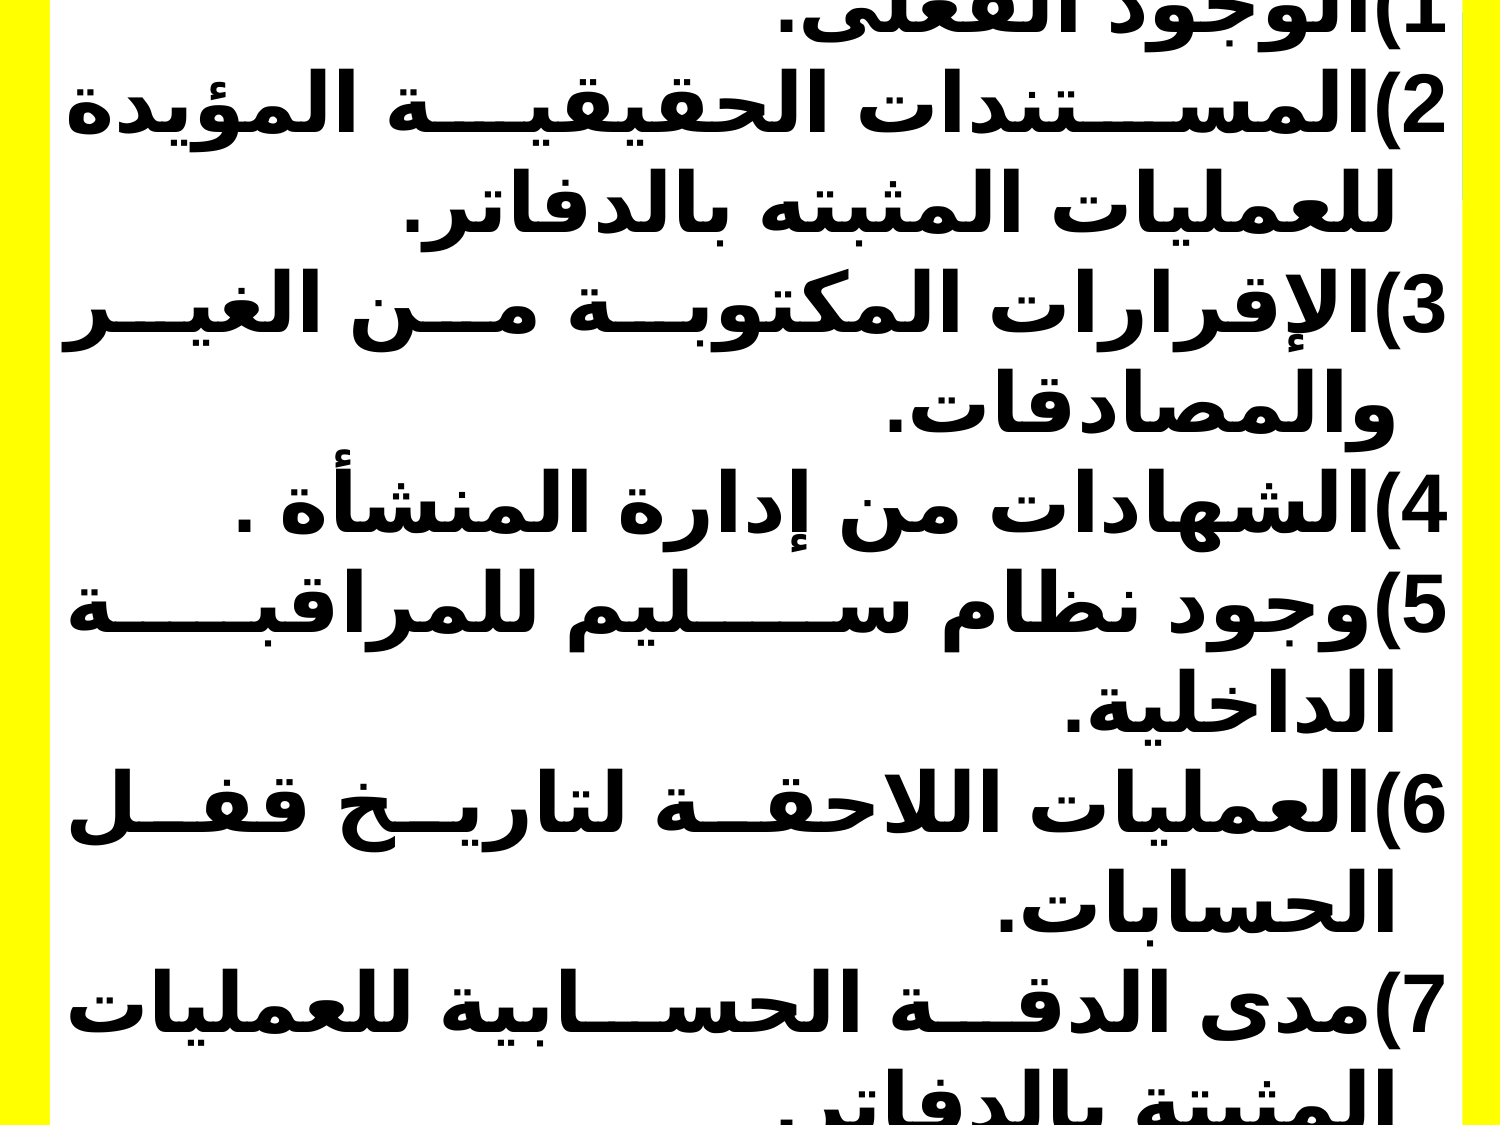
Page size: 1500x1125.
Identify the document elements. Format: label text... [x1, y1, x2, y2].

text_box الوجود الفعلى. المستندات الحقيقية المؤيدة للعمليات المثبته بالدفاتر. الإقرارات المكتوبة من الغير والمصادقات. الشهادات من إدارة المنشأة . وجود نظام سليم للمراقبة الداخلية. العمليات اللاحقة لتاريخ قفل الحسابات. مدى الدقة الحسابية للعمليات المثبتة بالدفاتر. المقارنات والأوزان النسبية والنسب المالية. [49, 0, 1463, 1125]
